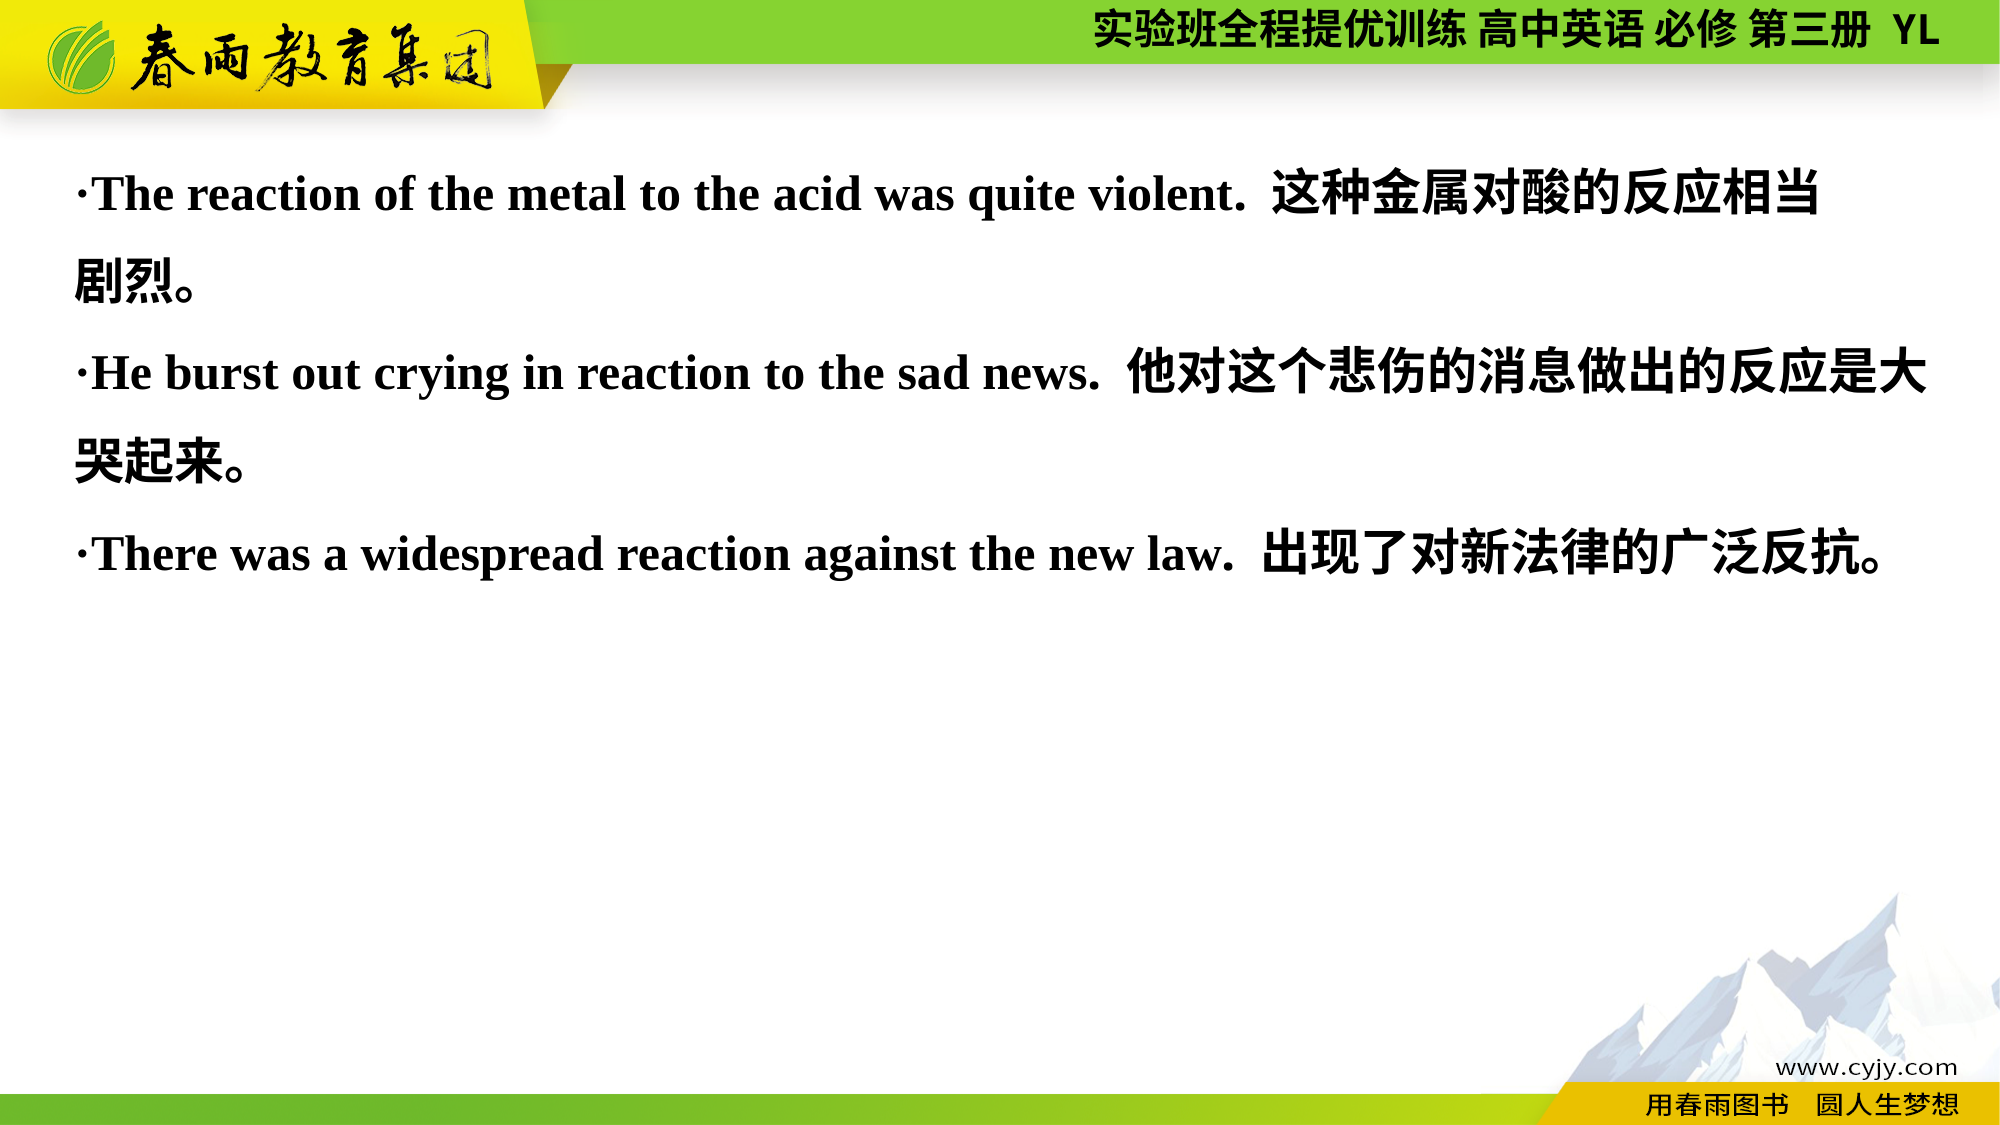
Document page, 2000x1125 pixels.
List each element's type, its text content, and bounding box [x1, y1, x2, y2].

picture [0, 0, 2000, 1125]
list ·The reaction of the metal to the acid was quite violent. 这种金属对酸的反应相当 剧烈。 ·He burst out crying in reaction to the sad news. 他对这个悲伤的消息做出的反应是大哭起来。 ·There was a widespread reaction against the new law. 出现了对新法律的广泛反抗。 [59, 122, 1944, 581]
